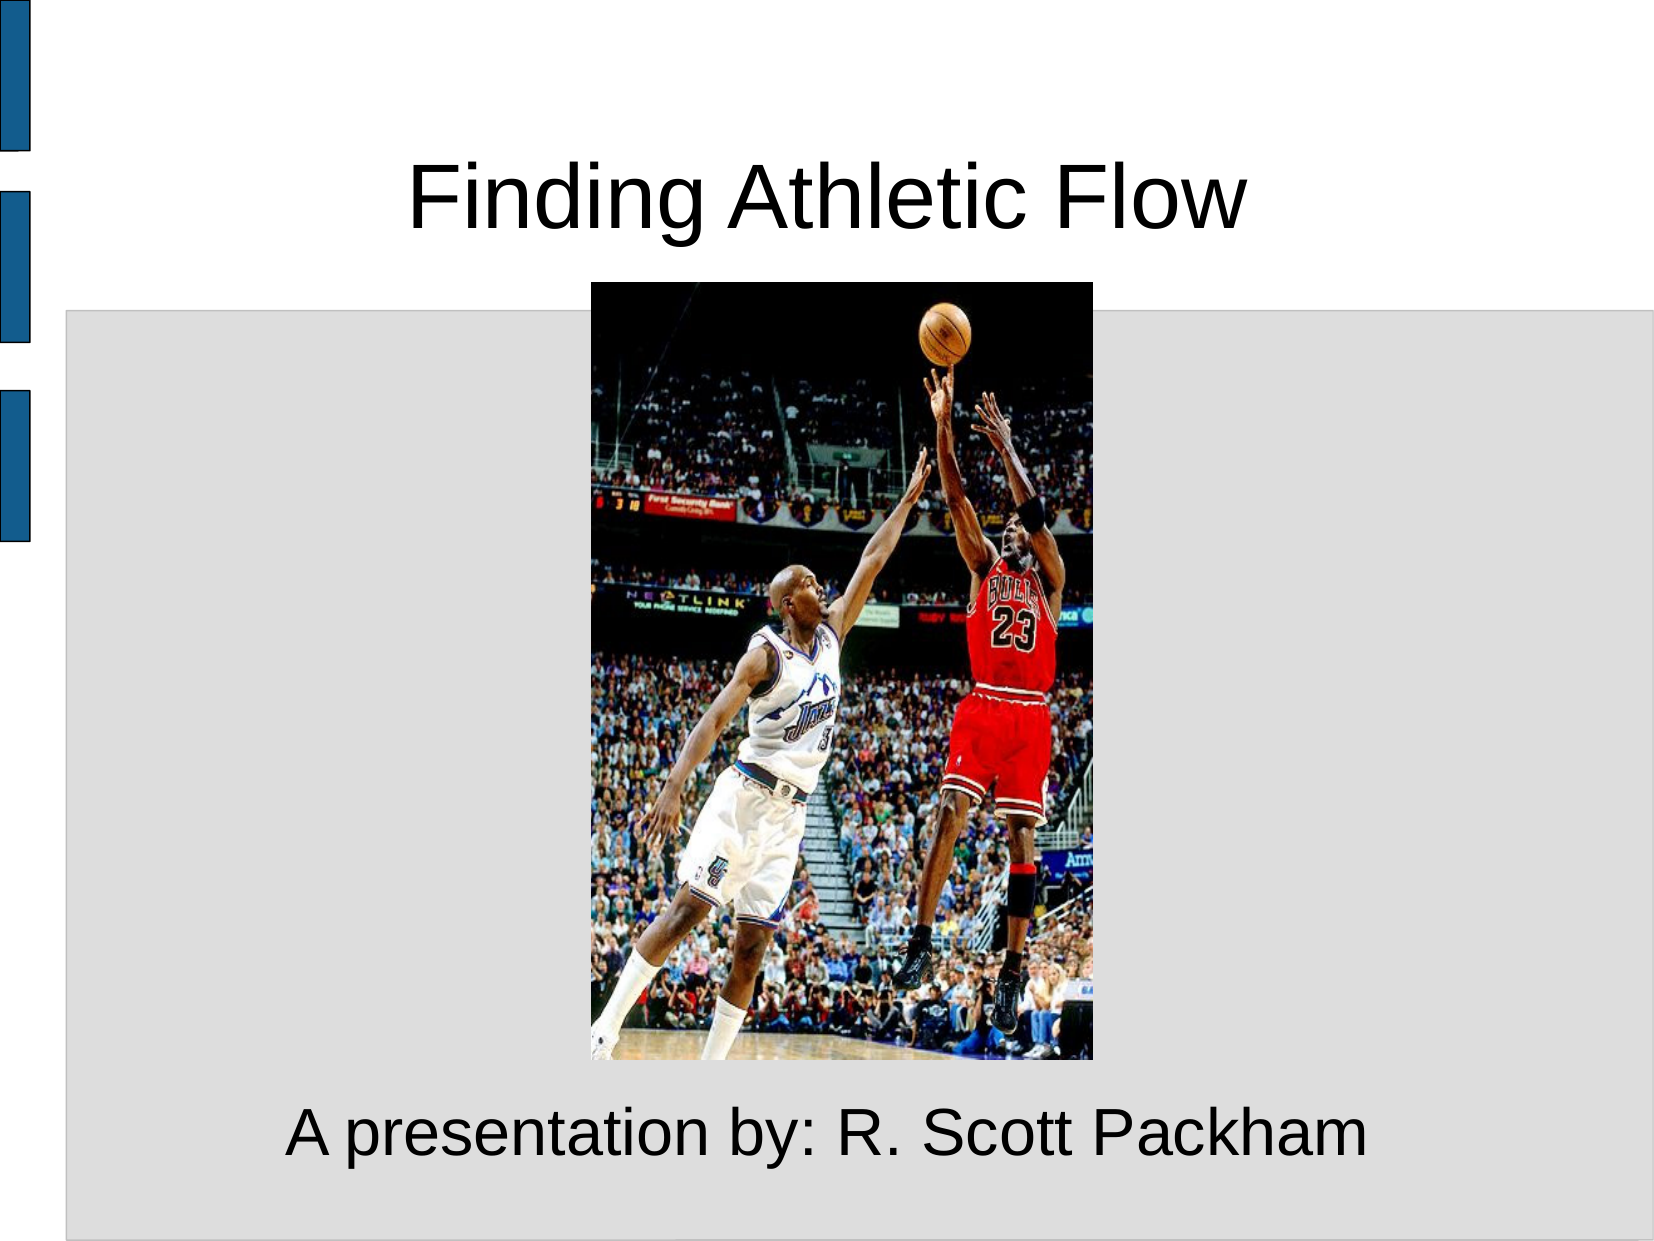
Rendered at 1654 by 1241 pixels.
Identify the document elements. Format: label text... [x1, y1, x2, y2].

subtitle A presentation by: R. Scott Packham [121, 747, 1534, 1241]
picture [591, 282, 1094, 1060]
title Finding Athletic Flow [121, 98, 1534, 291]
